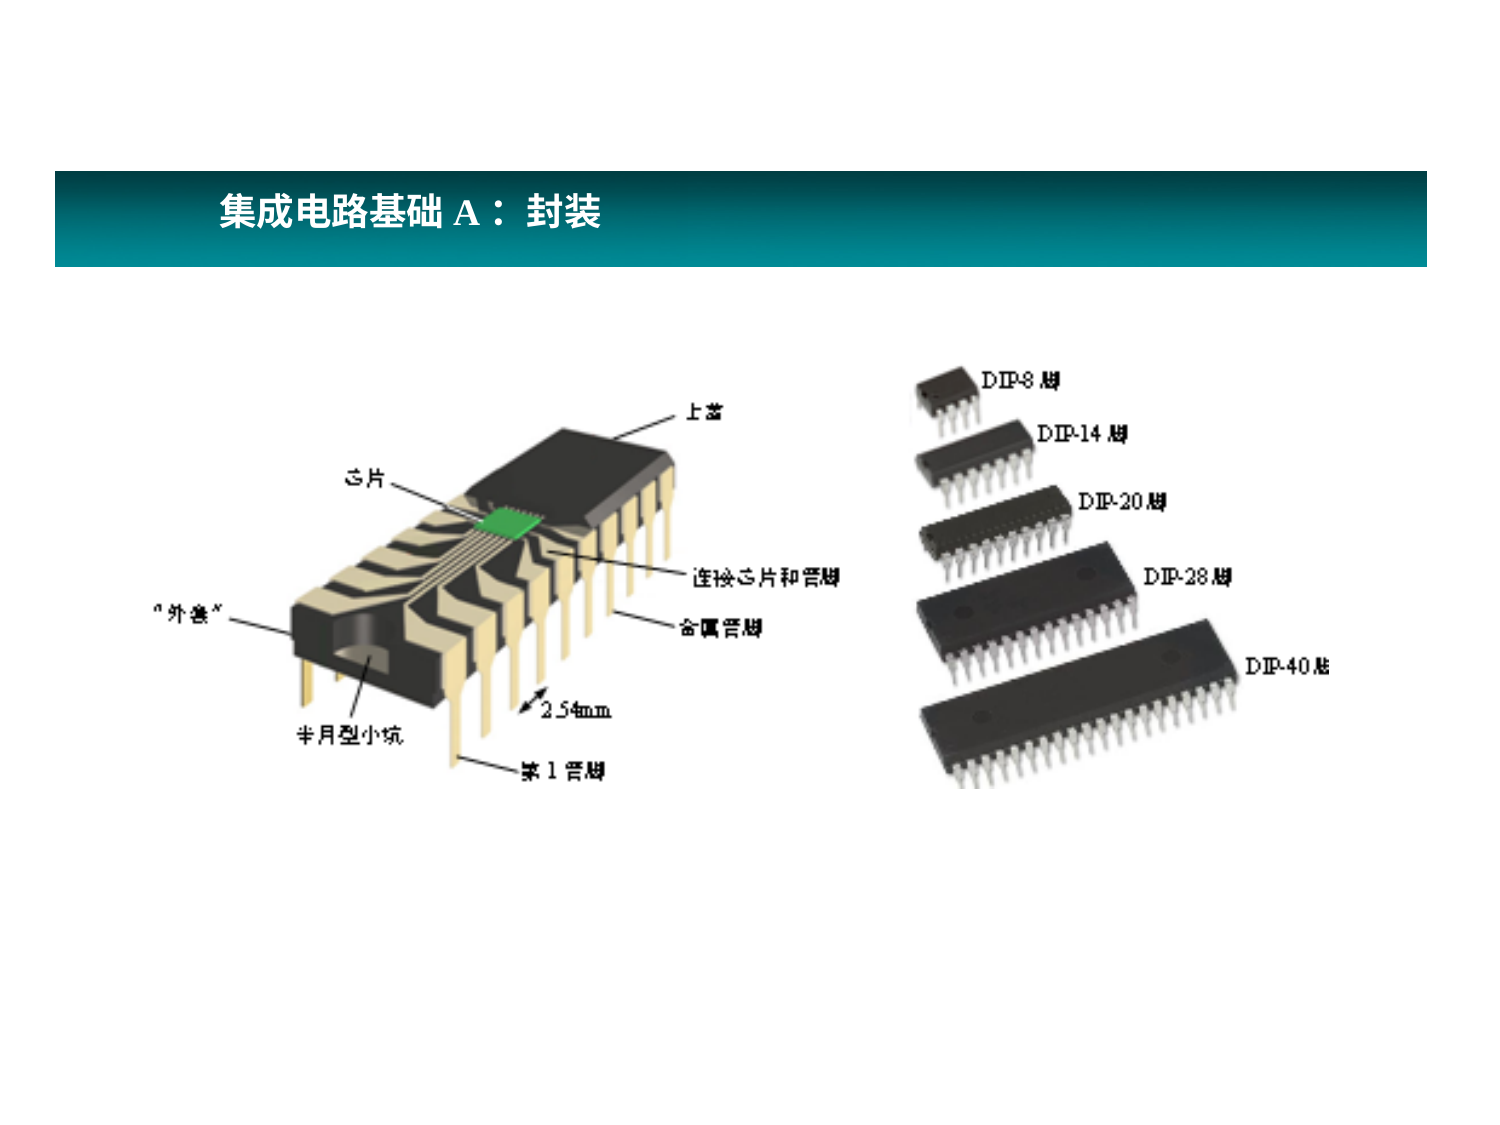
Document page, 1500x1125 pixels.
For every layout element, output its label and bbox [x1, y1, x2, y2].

picture [55, 170, 1428, 267]
picture [132, 360, 1329, 789]
